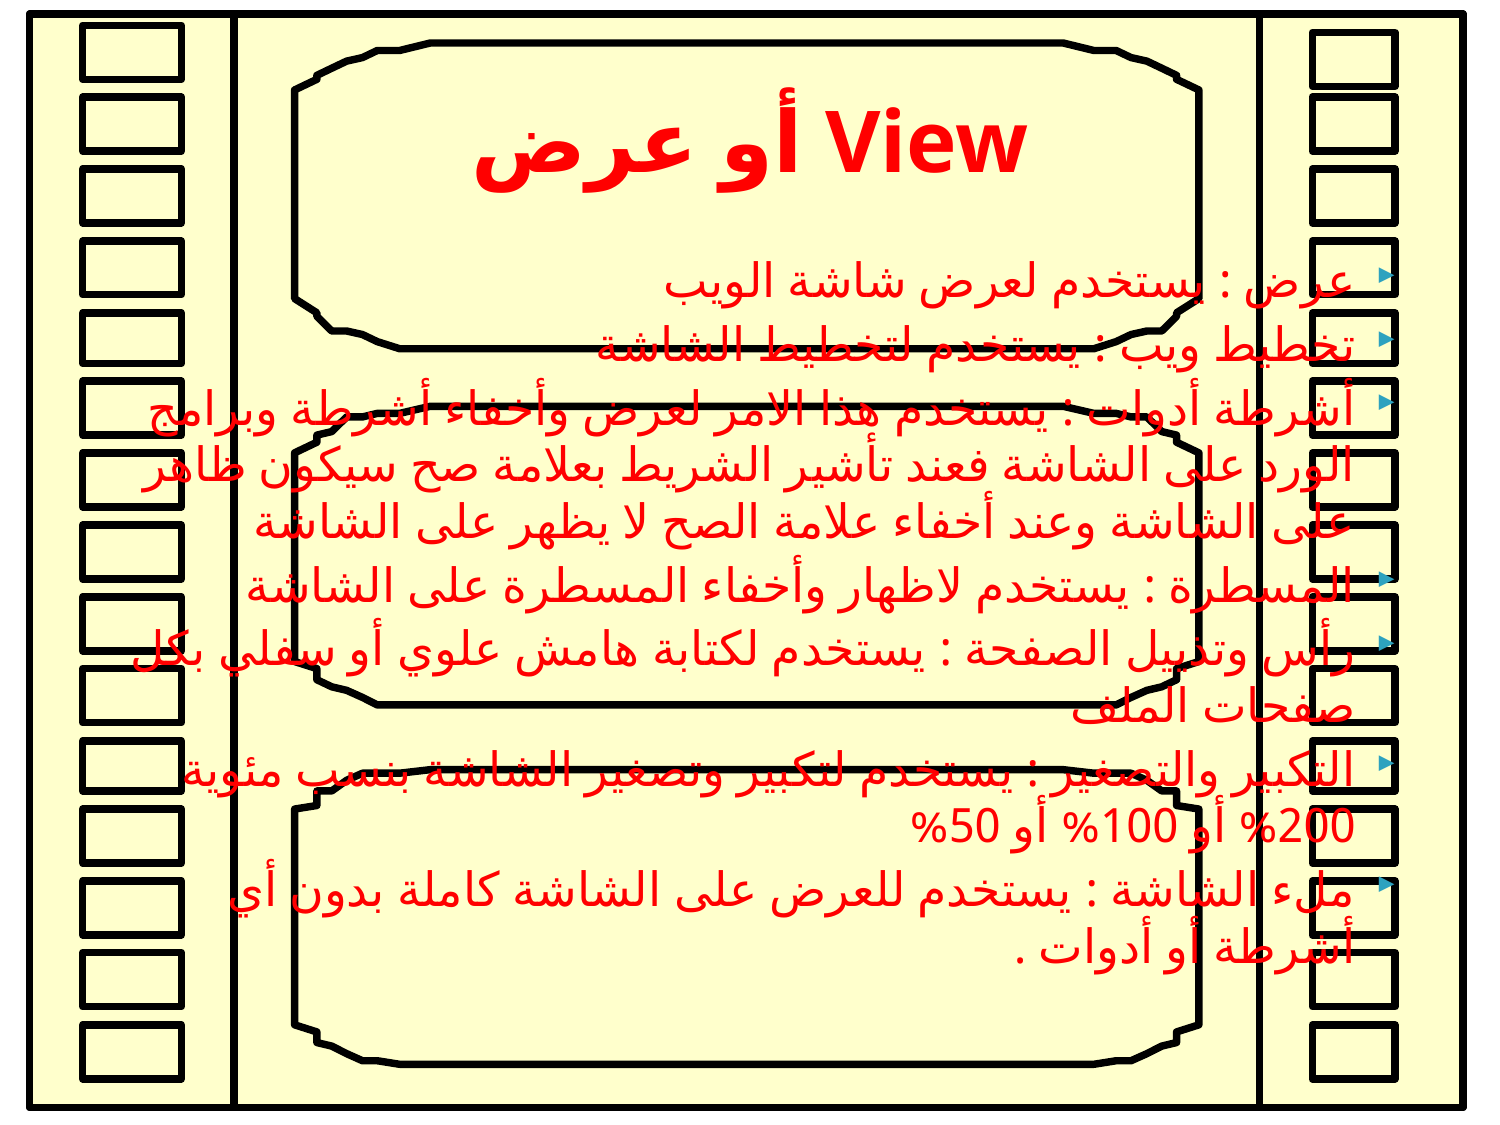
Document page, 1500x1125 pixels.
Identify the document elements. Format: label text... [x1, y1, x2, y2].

title View أو عرض [75, 45, 1425, 233]
list عرض : يستخدم لعرض شاشة الويب تخطيط ويب : يستخدم لتخطيط الشاشة أشرطة أدوات : يستخدم هذا الامر لعرض وأخفاء أشرطة وبرامج الورد على الشاشة فعند تأشير الشريط بعلامة صح سيكون ظاهر على الشاشة وعند أخفاء علامة الصح لا يظهر على الشاشة المسطرة : يستخدم لاظهار وأخفاء المسطرة على الشاشة رأس وتذييل الصفحة : يستخدم لكتابة هامش علوي أو سفلي بكل صفحات الملف التكبير والتصغير : يستخدم لتكبير وتصغير الشاشة بنسب مئوية 200% أو 100% أو 50% ملء الشاشة : يستخدم للعرض على الشاشة كاملة بدون أي أشرطة أو أدوات . [75, 243, 1425, 986]
